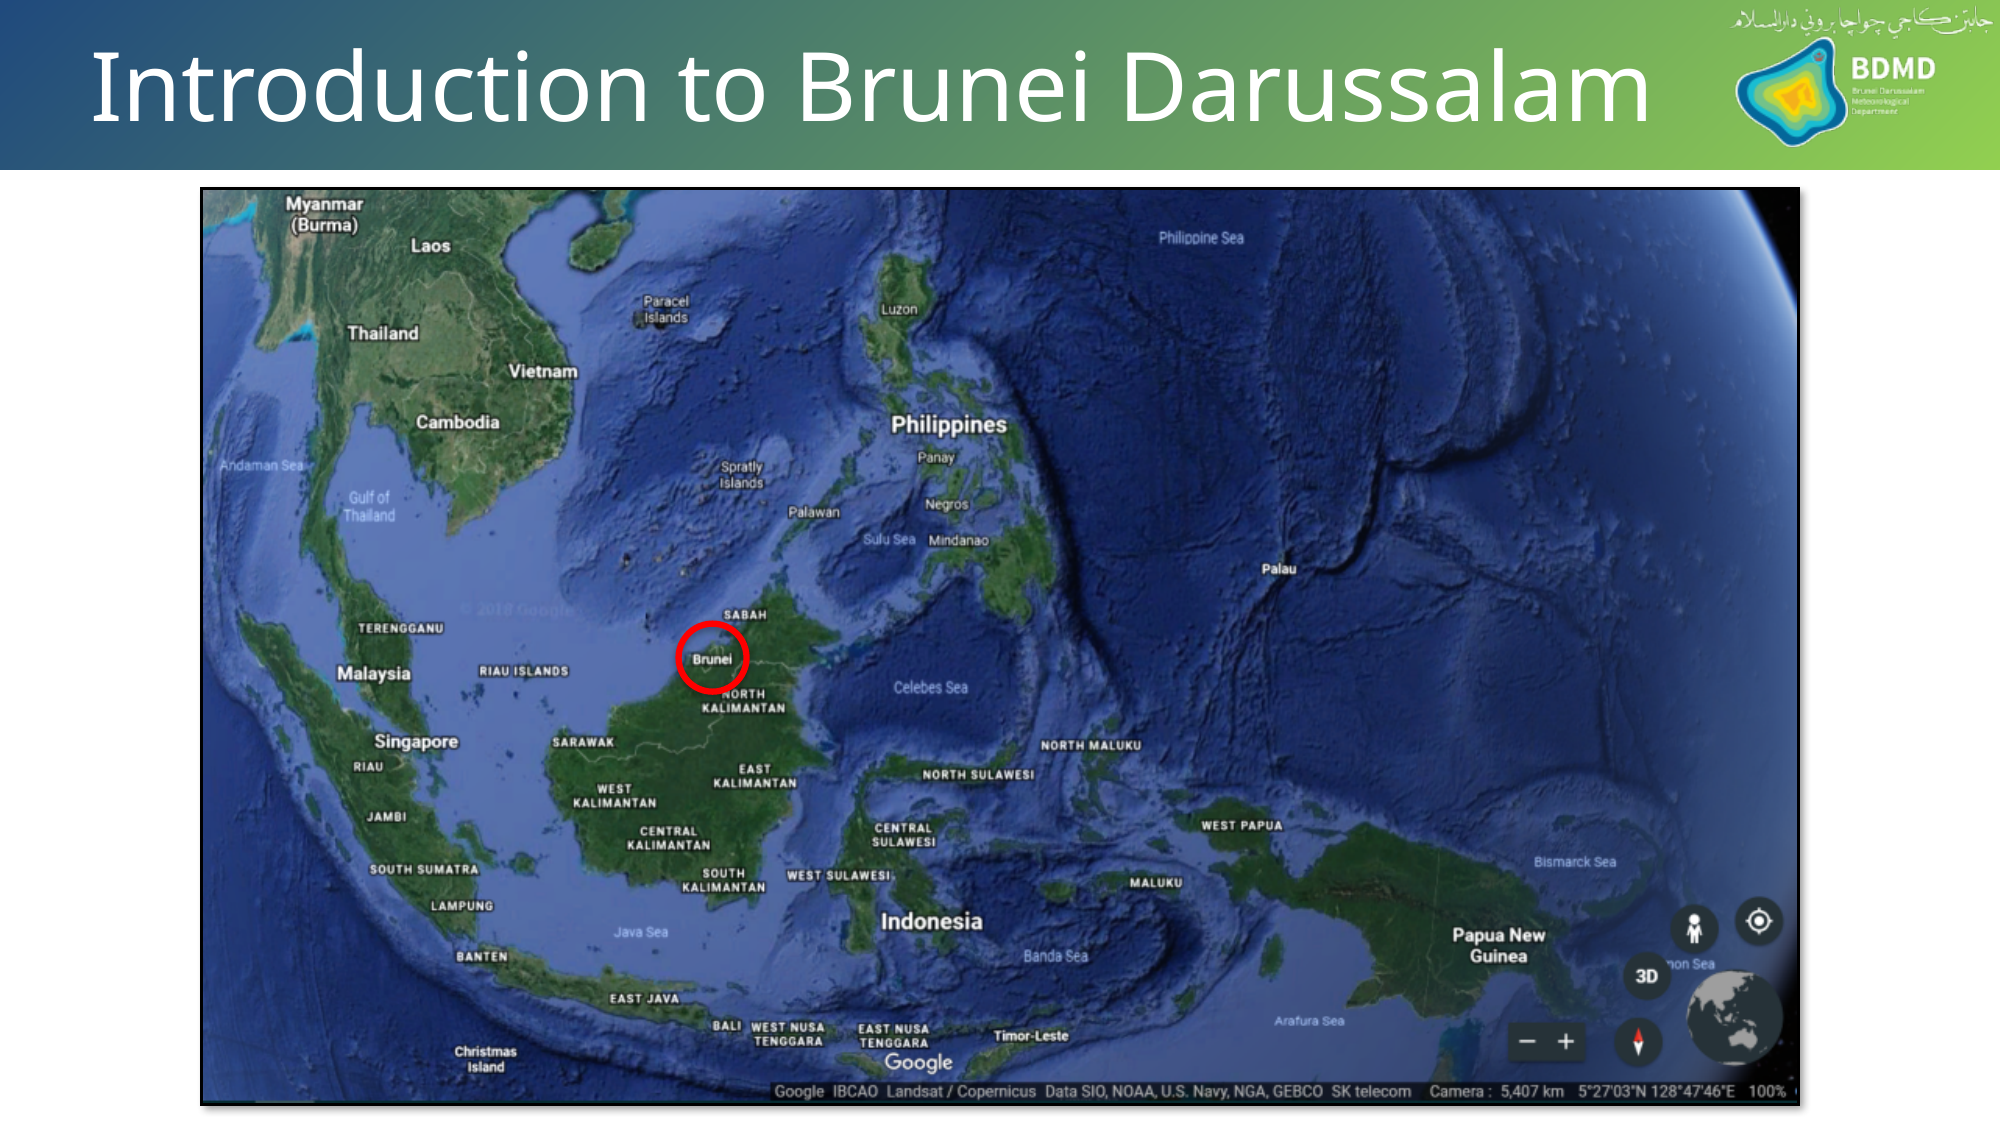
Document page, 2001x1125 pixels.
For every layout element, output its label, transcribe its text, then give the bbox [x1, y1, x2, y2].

picture [1726, 0, 2000, 151]
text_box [202, 190, 1798, 1104]
title Introduction to Brunei Darussalam [0, 0, 2000, 170]
